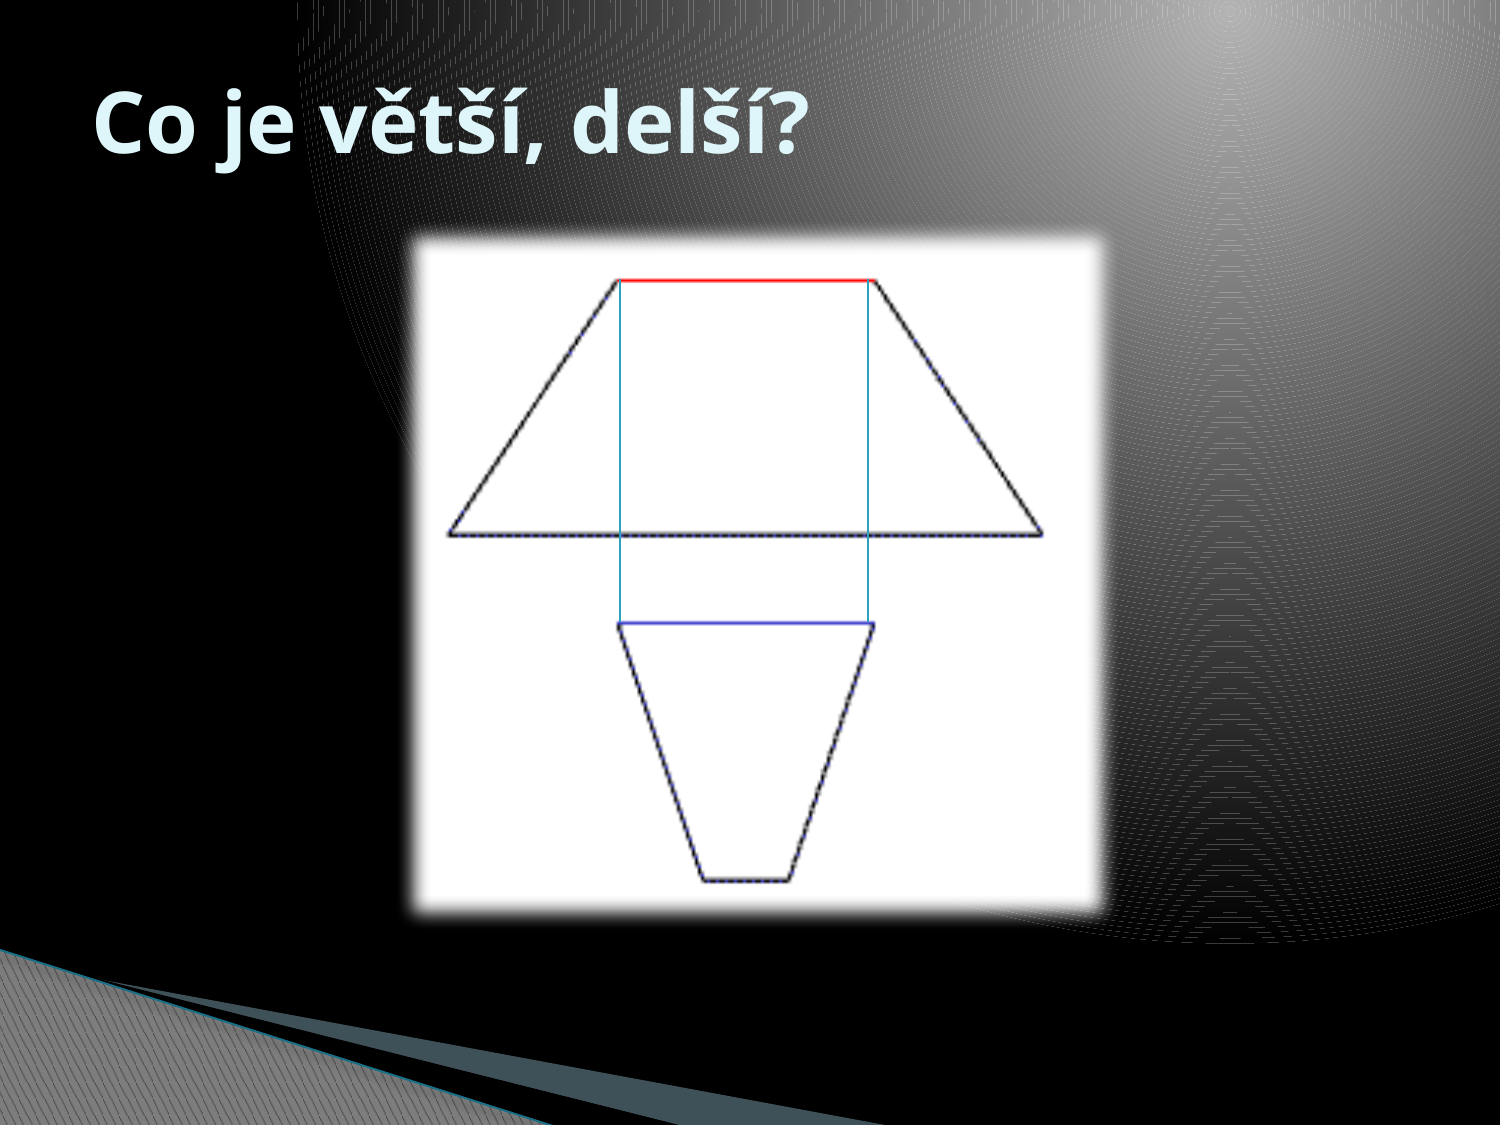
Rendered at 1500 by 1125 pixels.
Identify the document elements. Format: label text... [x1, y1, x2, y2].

picture [395, 219, 1122, 931]
title Co je větší, delší? [76, 54, 1229, 185]
picture [0, 952, 543, 1125]
